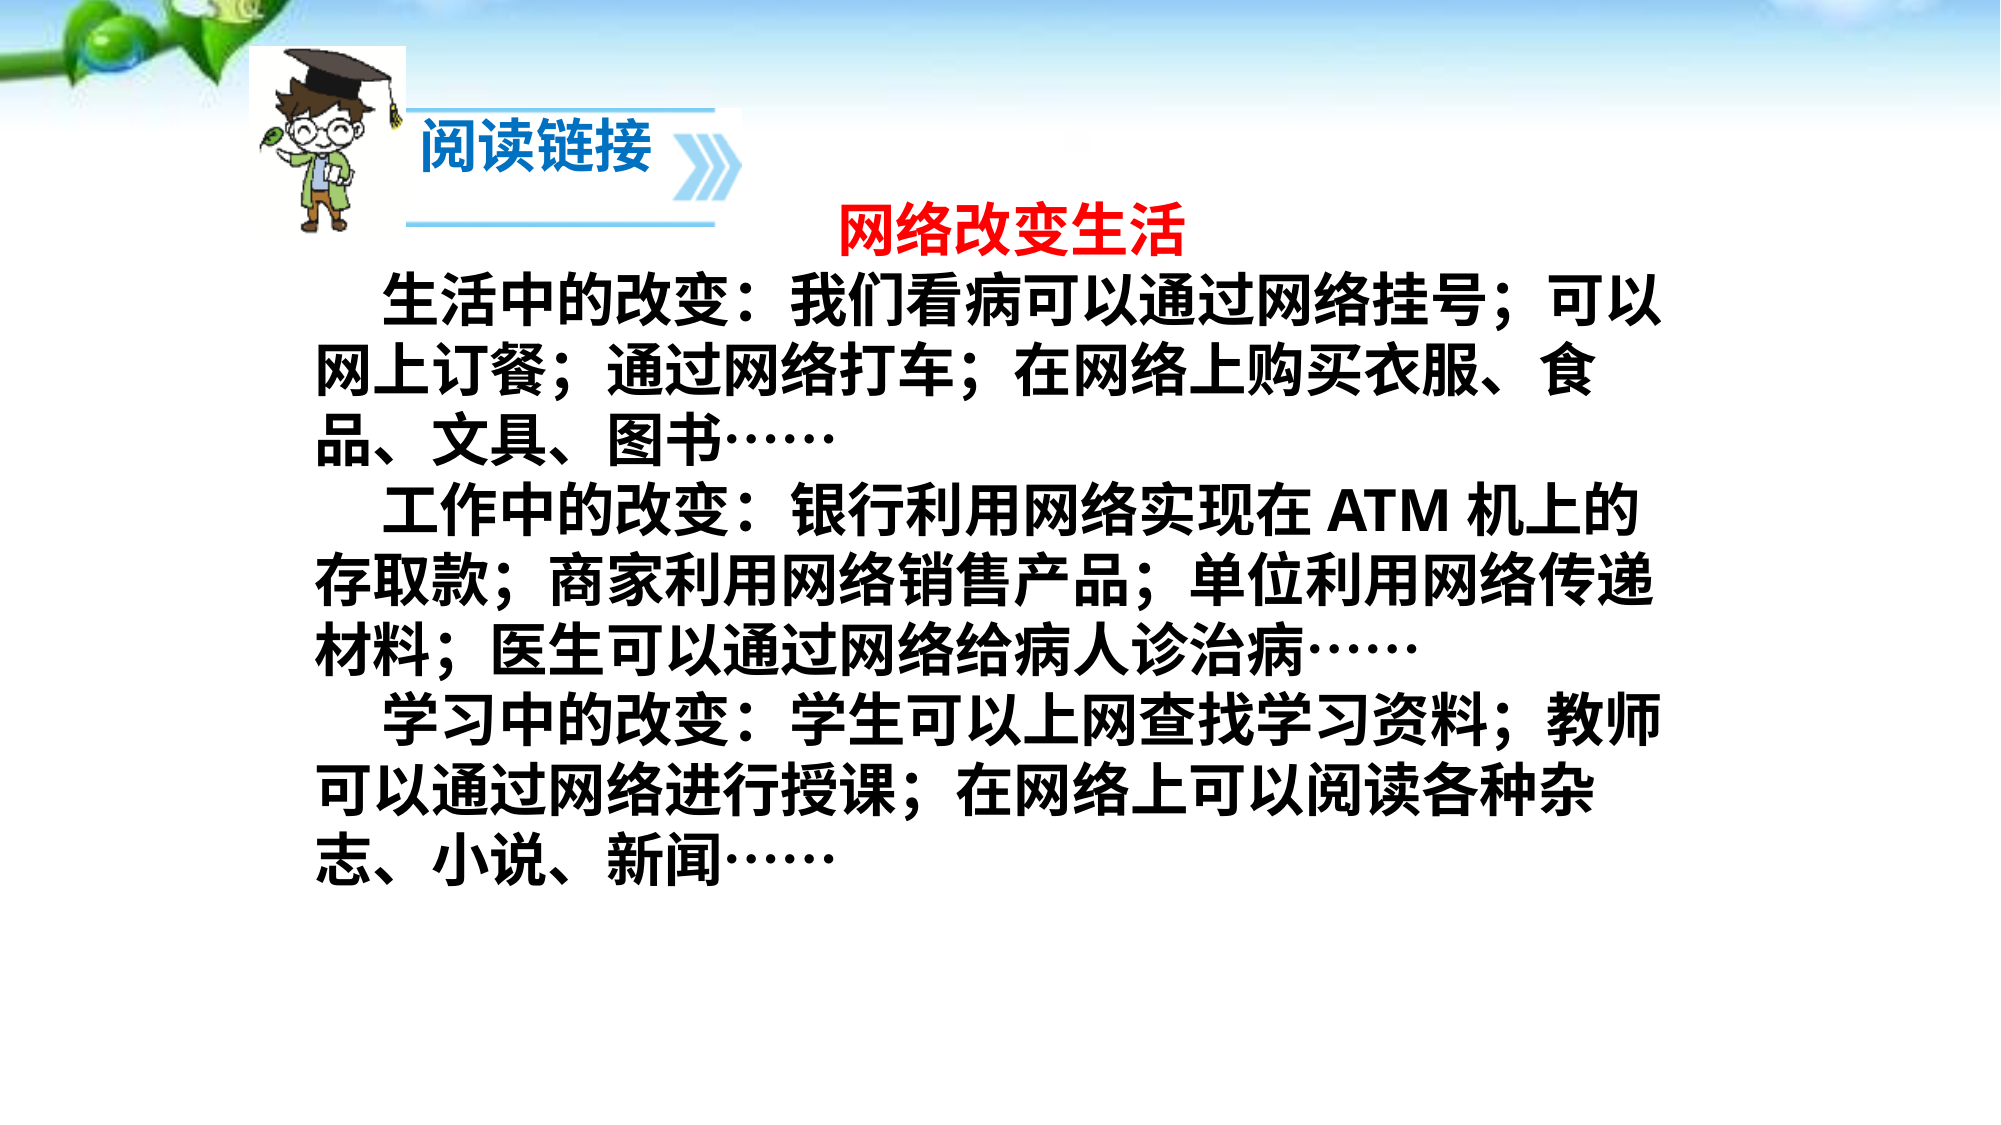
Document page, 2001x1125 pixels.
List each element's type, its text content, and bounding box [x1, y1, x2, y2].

picture [0, 0, 2001, 1125]
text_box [249, 46, 743, 235]
text_box 网络改变生活 生活中的改变：我们看病可以通过网络挂号；可以网上订餐；通过网络打车；在网络上购买衣服、食品、文具、图书…… 工作中的改变：银行利用网络实现在ATM机上的存取款；商家利用网络销售产品；单位利用网络传递材料；医生可以通过网络给病人诊治病…… 学习中的改变：学生可以上网查找学习资料；教师可以通过网络进行授课；在网络上可以阅读各种杂志、小说、新闻…… [299, 186, 1698, 901]
